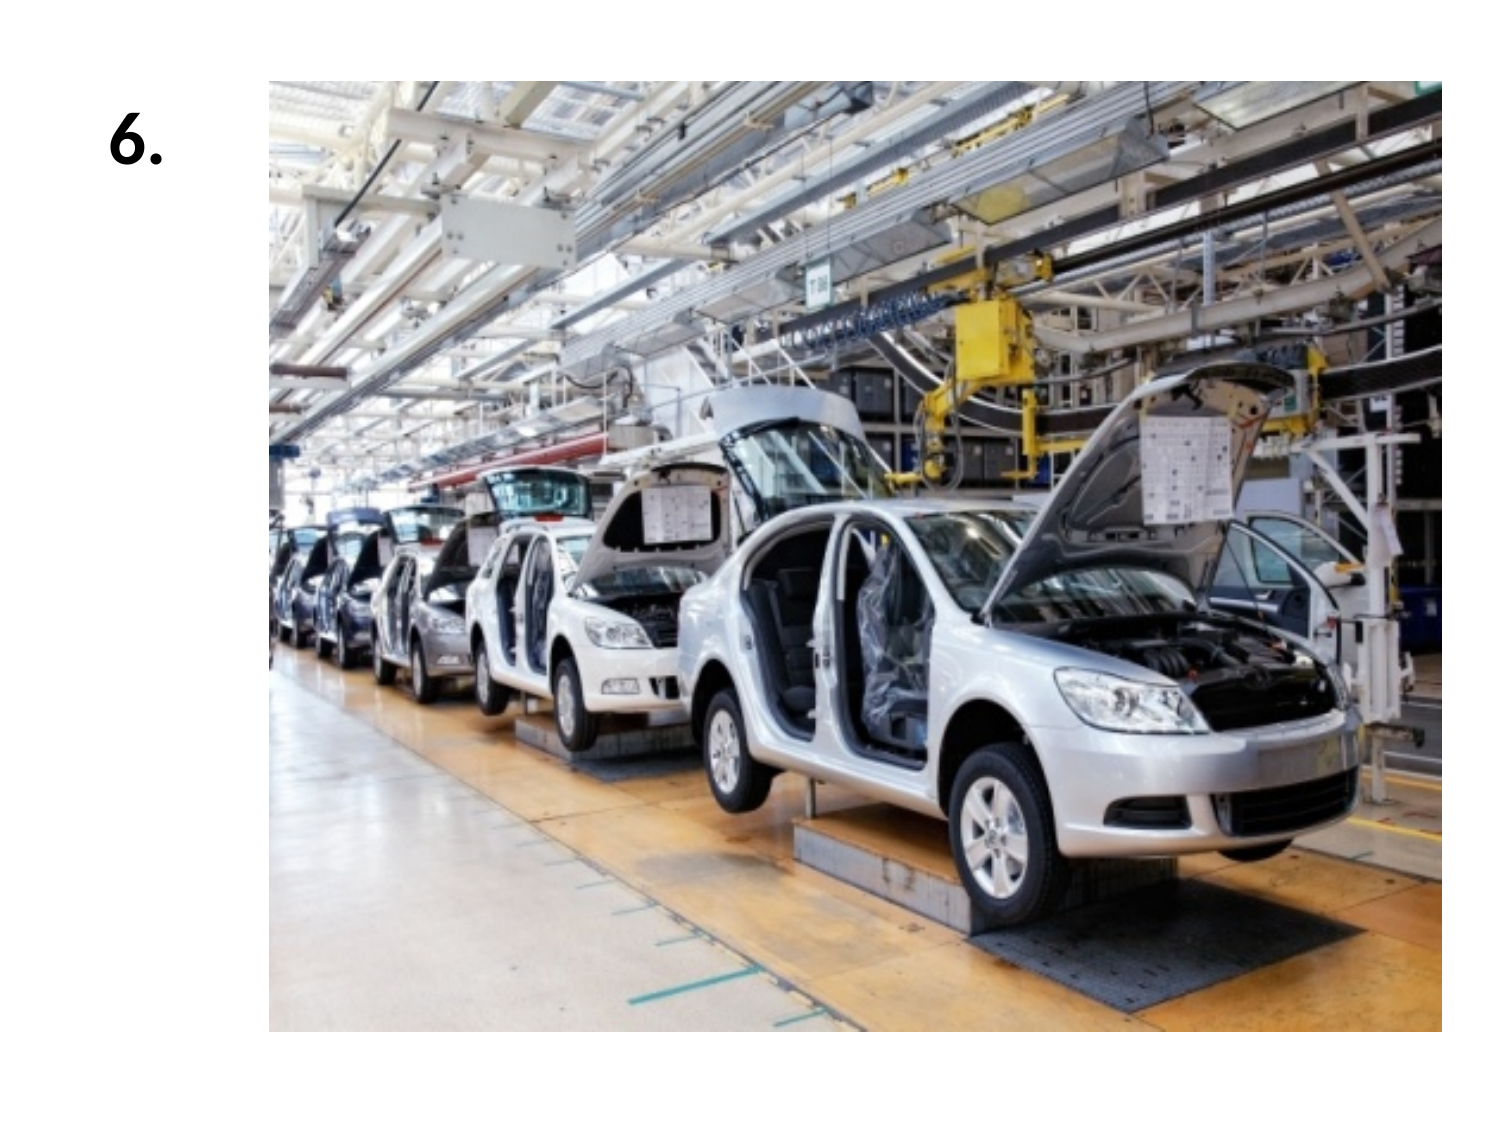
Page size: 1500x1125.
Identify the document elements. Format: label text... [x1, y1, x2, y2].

picture [269, 81, 1442, 1032]
text_box 6. [93, 81, 188, 187]
